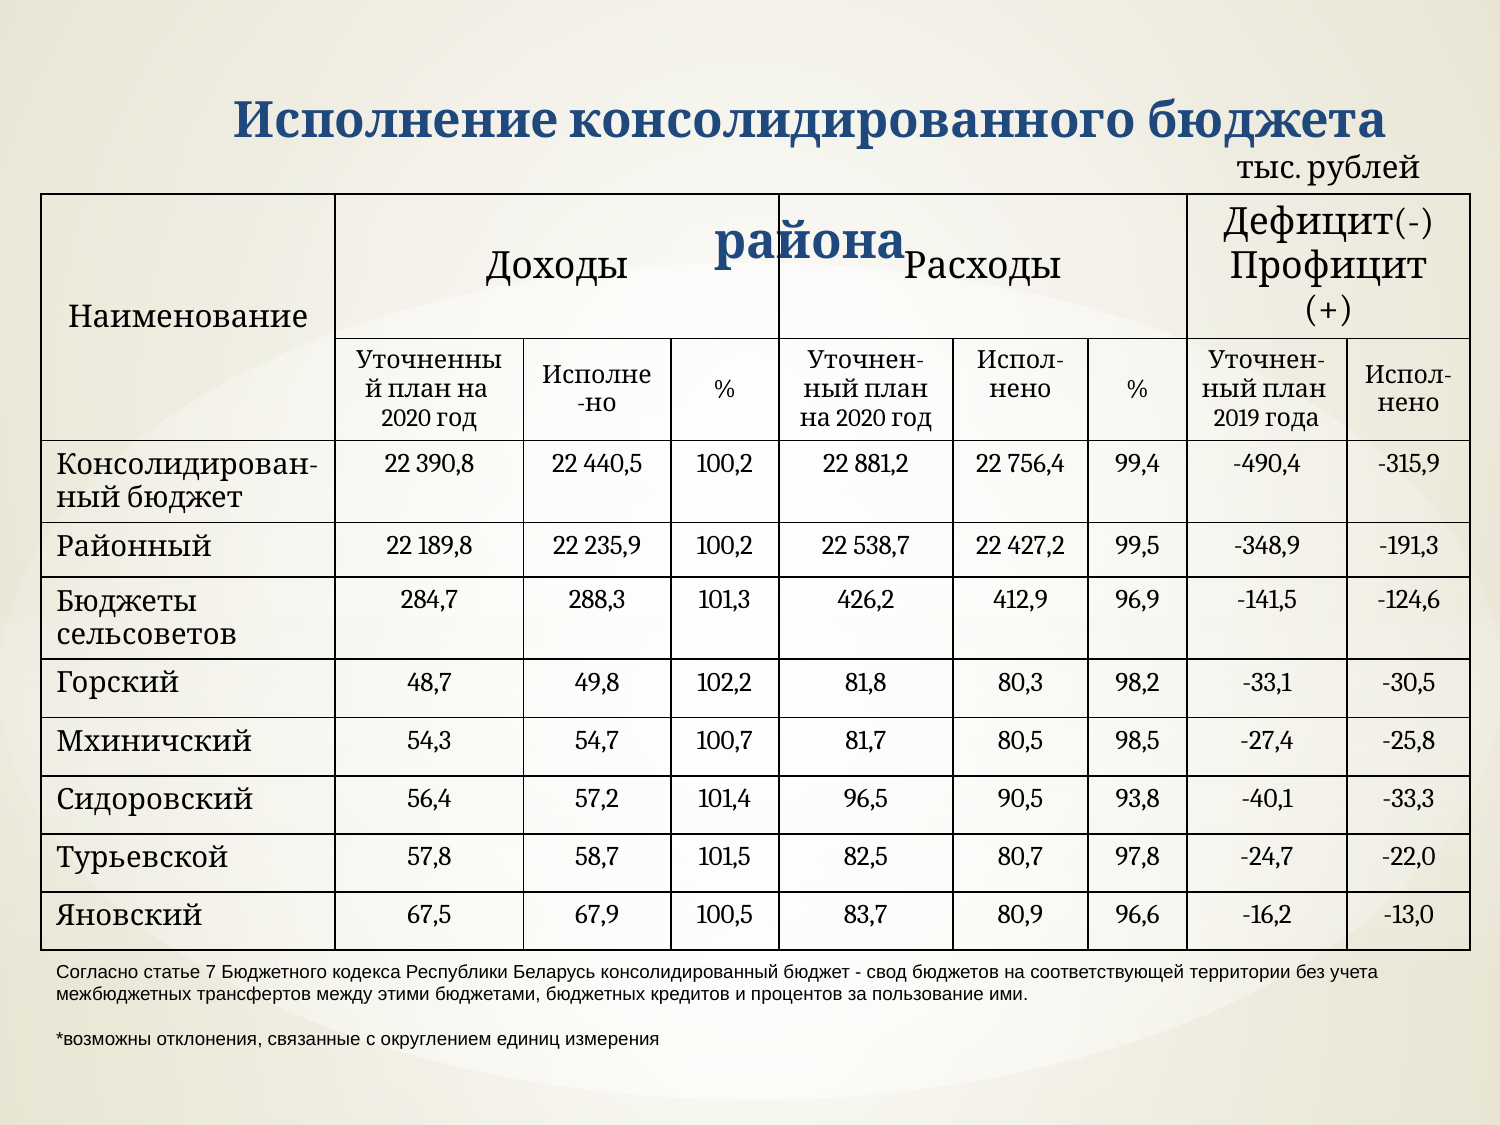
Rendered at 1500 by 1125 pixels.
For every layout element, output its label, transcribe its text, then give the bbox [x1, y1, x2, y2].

table_cell 100,5 [672, 893, 778, 949]
table_cell 284,7 [336, 578, 523, 658]
table_cell 54,3 [336, 718, 523, 775]
table_cell Горский [42, 660, 334, 717]
table_cell -40,1 [1188, 777, 1346, 833]
table_cell 49,8 [524, 660, 670, 717]
table_cell 101,3 [672, 578, 778, 658]
table_cell -490,4 [1188, 441, 1346, 522]
table_cell Испол-нено [1348, 339, 1469, 440]
table_cell 412,9 [954, 578, 1087, 658]
table_cell Яновский [42, 893, 334, 949]
table_cell -191,3 [1348, 523, 1469, 576]
table_cell 288,3 [524, 578, 670, 658]
table_cell 100,2 [672, 441, 778, 522]
table_cell -33,3 [1348, 777, 1469, 833]
table_cell 48,7 [336, 660, 523, 717]
table_cell -33,1 [1188, 660, 1346, 717]
table_cell 22 440,5 [524, 441, 670, 522]
table_cell -30,5 [1348, 660, 1469, 717]
table_cell % [672, 339, 778, 440]
text_box Согласно статье 7 Бюджетного кодекса Республики Беларусь консолидированный бюджет - свод бюджетов на соответствующей территории без учета межбюджетных трансфертов между этими бюджетами, бюджетных кредитов и процентов за пользование ими. *возможны отклонения, связанные с округлением единиц измерения [41, 952, 1459, 1057]
table_cell Уточнен-ный план 2019 года [1188, 339, 1346, 440]
table_cell 96,5 [780, 777, 952, 833]
table_cell -16,2 [1188, 893, 1346, 949]
table_cell Дефицит(-) Профицит (+) [1188, 195, 1469, 338]
table_cell -22,0 [1348, 835, 1469, 891]
table_cell Испол-нено [954, 339, 1087, 440]
table_cell 81,8 [780, 660, 952, 717]
table_cell 80,5 [954, 718, 1087, 775]
table_cell 93,8 [1089, 777, 1186, 833]
table_cell 81,7 [780, 718, 952, 775]
table_cell % [1089, 339, 1186, 440]
table_cell 98,2 [1089, 660, 1186, 717]
table_header тыс. рублей [1187, 135, 1470, 193]
table_cell 98,5 [1089, 718, 1186, 775]
table_cell -25,8 [1348, 718, 1469, 775]
table_cell -348,9 [1188, 523, 1346, 576]
table_header [779, 135, 1187, 193]
table_cell 22 235,9 [524, 523, 670, 576]
table_cell 100,7 [672, 718, 778, 775]
table_cell 80,3 [954, 660, 1087, 717]
table_cell -27,4 [1188, 718, 1346, 775]
table_header [41, 135, 335, 193]
table_cell 100,2 [672, 523, 778, 576]
table_cell 67,5 [336, 893, 523, 949]
table_cell 80,9 [954, 893, 1087, 949]
table_cell 101,4 [672, 777, 778, 833]
table_cell 57,8 [336, 835, 523, 891]
table_cell 54,7 [524, 718, 670, 775]
table_cell 58,7 [524, 835, 670, 891]
table_cell Турьевской [42, 835, 334, 891]
table_cell Бюджеты сельсоветов [42, 578, 334, 658]
table_cell Доходы [336, 195, 778, 338]
table_cell 80,7 [954, 835, 1087, 891]
table_cell 96,9 [1089, 578, 1186, 658]
table_cell 22 756,4 [954, 441, 1087, 522]
table_cell -141,5 [1188, 578, 1346, 658]
table_cell Наименование [42, 195, 334, 440]
table_cell -24,7 [1188, 835, 1346, 891]
table_cell Мхиничский [42, 718, 334, 775]
table_cell 97,8 [1089, 835, 1186, 891]
table_cell 99,4 [1089, 441, 1186, 522]
table_cell 99,5 [1089, 523, 1186, 576]
text_box Исполнение консолидированного бюджета района [135, 19, 1486, 207]
table_cell 101,5 [672, 835, 778, 891]
table_cell 57,2 [524, 777, 670, 833]
table_cell -124,6 [1348, 578, 1469, 658]
table_cell 82,5 [780, 835, 952, 891]
table_header [335, 135, 779, 193]
table_cell -13,0 [1348, 893, 1469, 949]
table_cell Расходы [780, 195, 1186, 338]
table_cell 22 427,2 [954, 523, 1087, 576]
table_cell 22 538,7 [780, 523, 952, 576]
table_cell 22 881,2 [780, 441, 952, 522]
table_cell 83,7 [780, 893, 952, 949]
table_cell 22 189,8 [336, 523, 523, 576]
table_cell 90,5 [954, 777, 1087, 833]
table_cell 102,2 [672, 660, 778, 717]
table_cell Сидоровский [42, 777, 334, 833]
table_cell Исполне-но [524, 339, 670, 440]
table_cell 96,6 [1089, 893, 1186, 949]
table_cell -315,9 [1348, 441, 1469, 522]
table_cell 426,2 [780, 578, 952, 658]
table_cell Консолидирован-ный бюджет [42, 441, 334, 522]
table_cell Уточнен-ный план на 2020 год [780, 339, 952, 440]
table_cell Уточненный план на 2020 год [336, 339, 523, 440]
table_cell Районный [42, 523, 334, 576]
table_cell 67,9 [524, 893, 670, 949]
table_cell 22 390,8 [336, 441, 523, 522]
table_cell 56,4 [336, 777, 523, 833]
